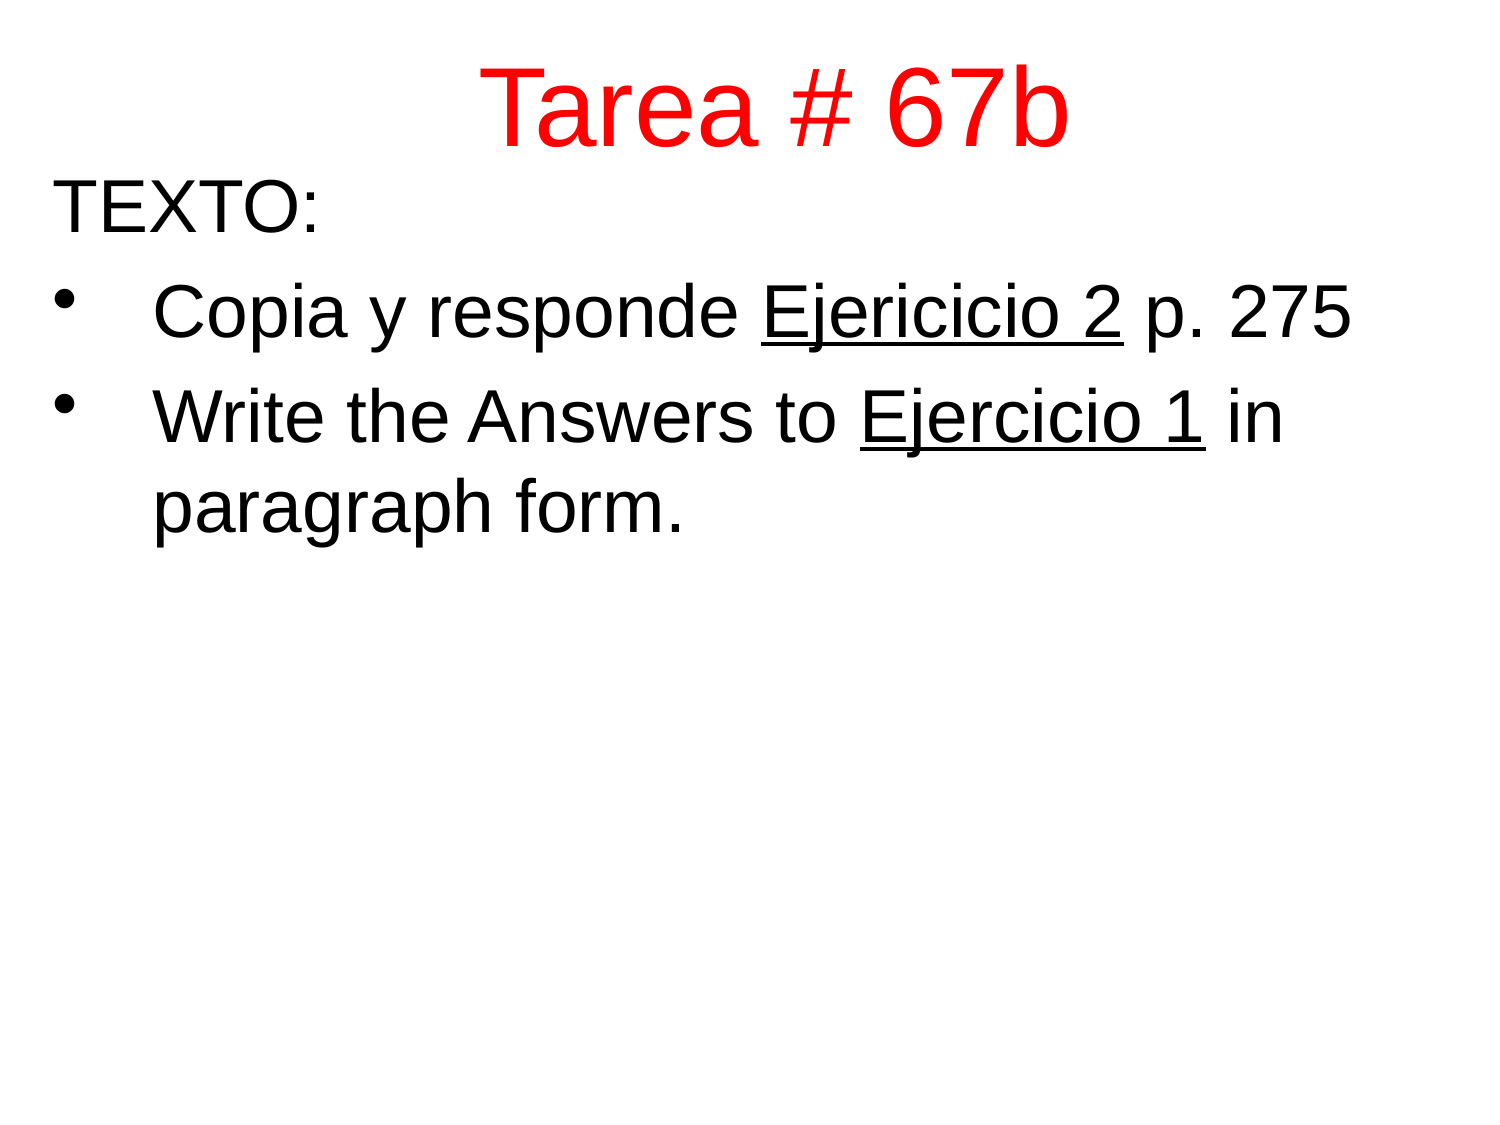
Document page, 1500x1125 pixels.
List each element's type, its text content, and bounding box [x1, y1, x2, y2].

list TEXTO: Copia y responde Ejericicio 2 p. 275 Write the Answers to Ejercicio 1 in paragraph form. [37, 149, 1438, 1075]
text_box Tarea # 67b [99, 8, 1450, 196]
